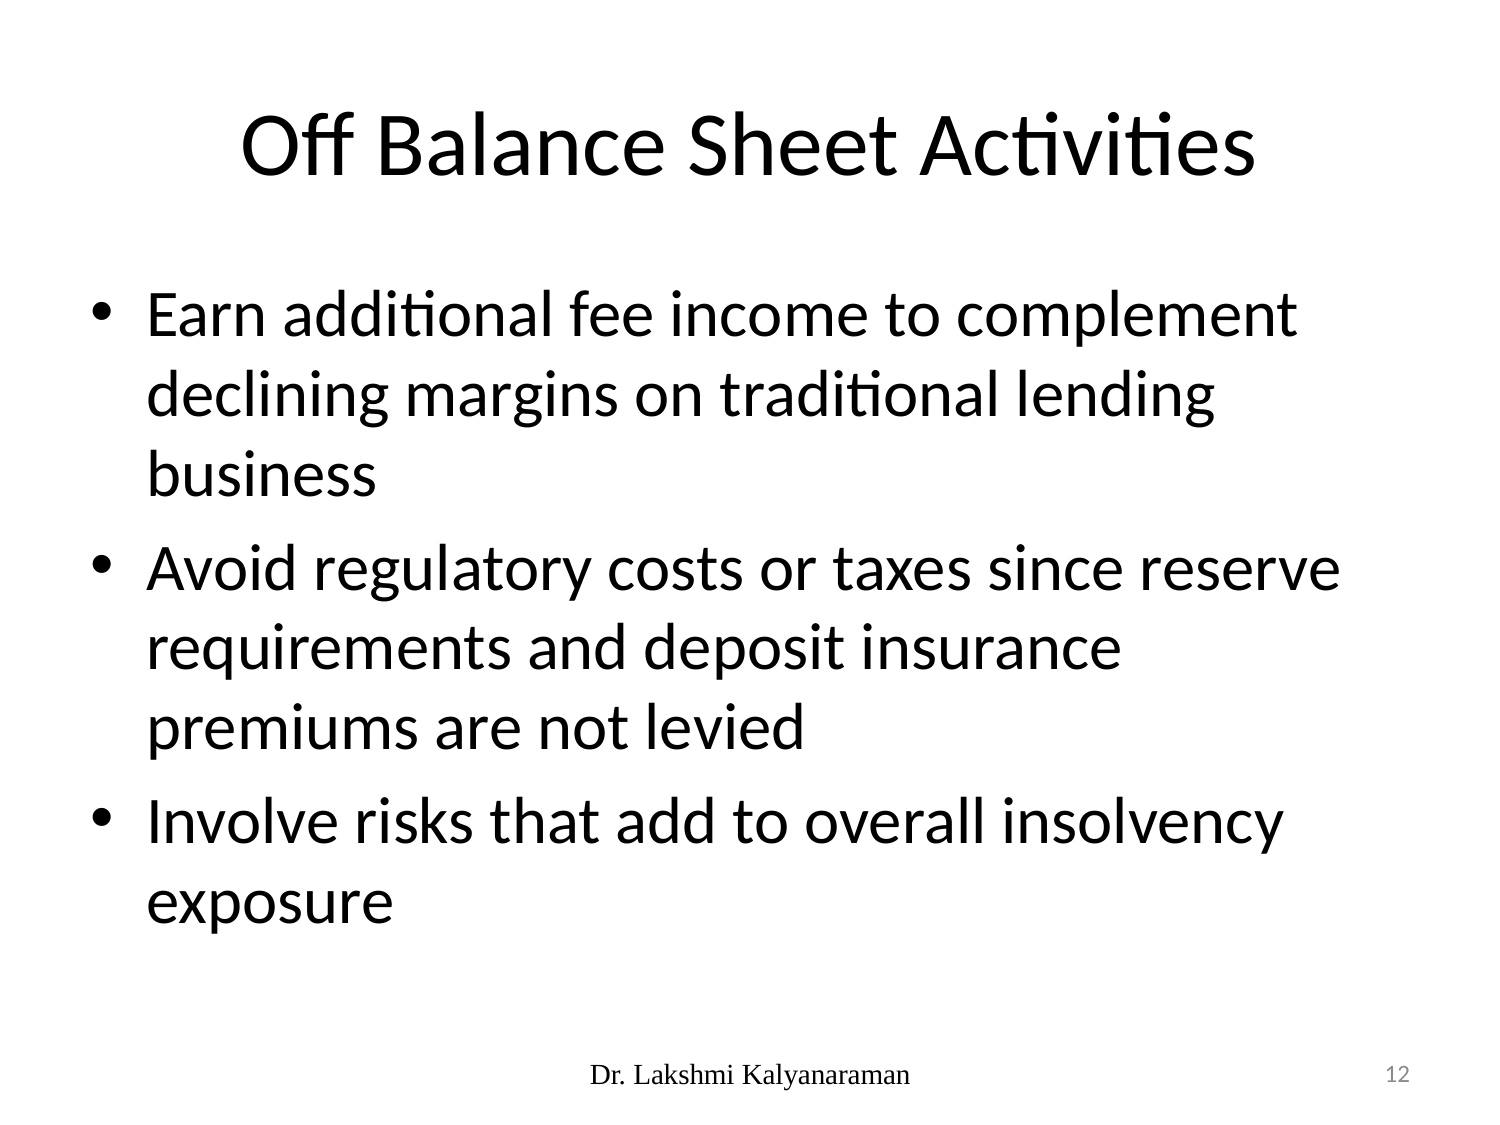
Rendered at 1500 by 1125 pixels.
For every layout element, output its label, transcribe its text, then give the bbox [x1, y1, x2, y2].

footer Dr. Lakshmi Kalyanaraman [512, 1042, 988, 1103]
slide_number 12 [1074, 1042, 1425, 1103]
list Earn additional fee income to complement declining margins on traditional lending business Avoid regulatory costs or taxes since reserve requirements and deposit insurance premiums are not levied Involve risks that add to overall insolvency exposure [75, 262, 1425, 1005]
title Off Balance Sheet Activities [75, 45, 1425, 233]
